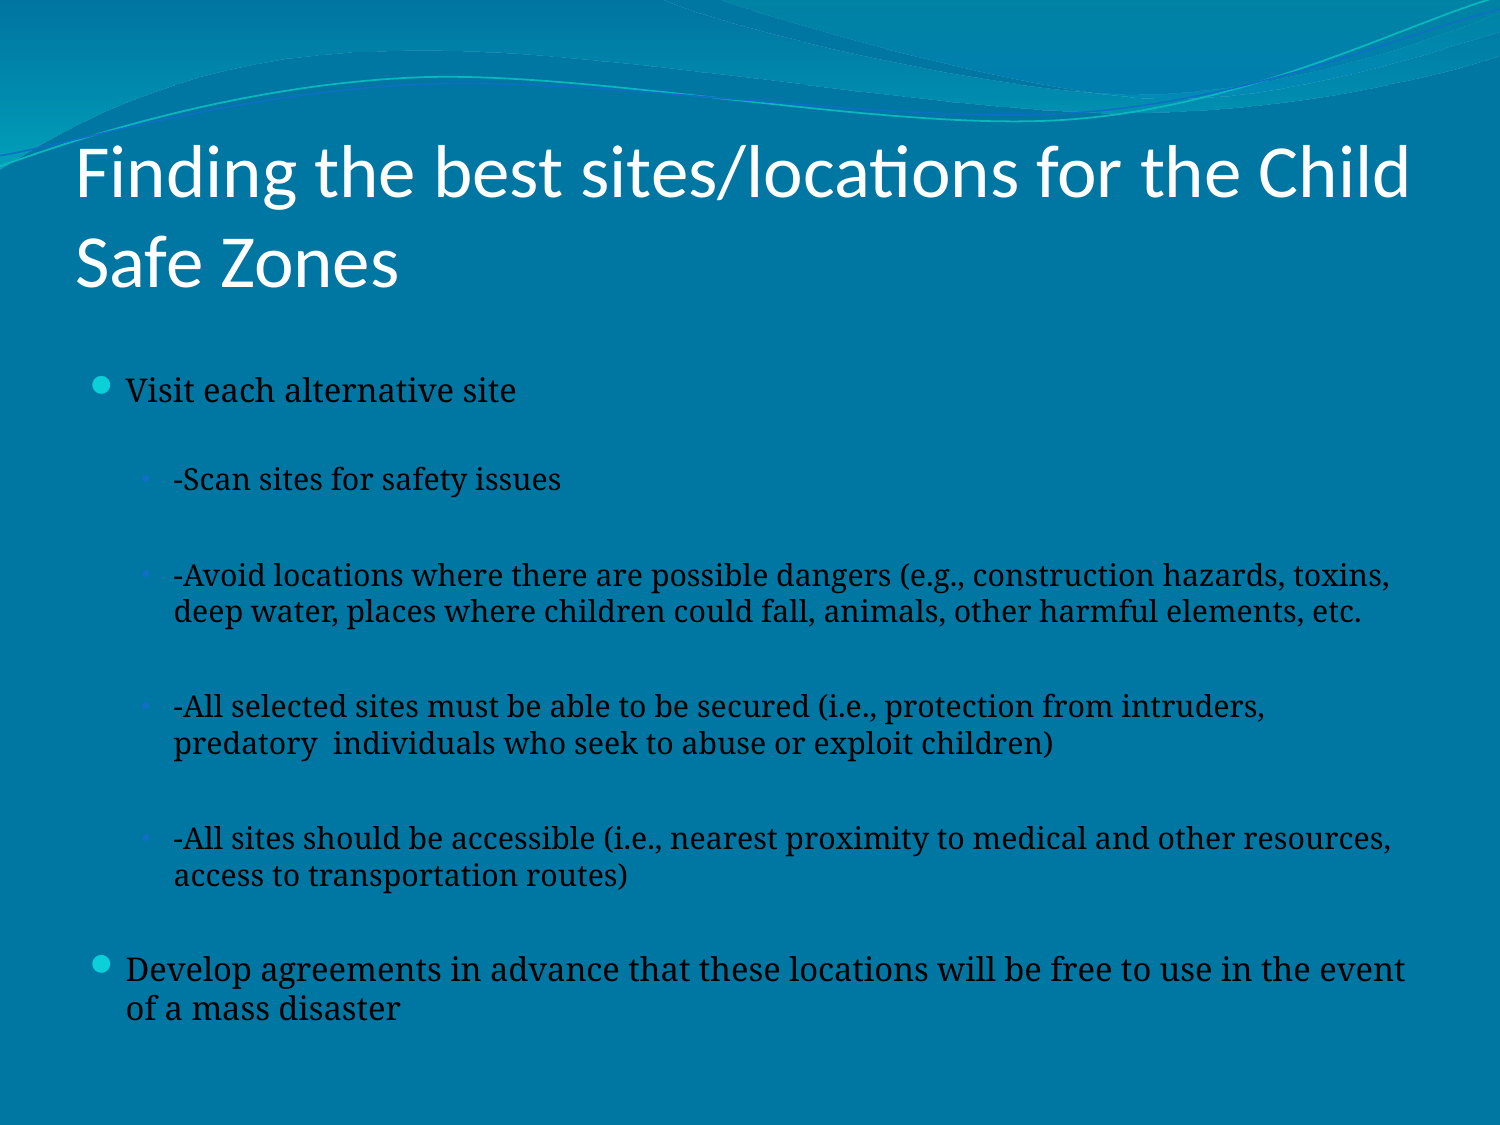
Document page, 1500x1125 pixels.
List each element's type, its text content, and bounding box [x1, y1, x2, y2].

title Finding the best sites/locations for the Child Safe Zones [75, 115, 1425, 303]
list Visit each alternative site -Scan sites for safety issues -Avoid locations where there are possible dangers (e.g., construction hazards, toxins, deep water, places where children could fall, animals, other harmful elements, etc. -All selected sites must be able to be secured (i.e., protection from intruders, predatory individuals who seek to abuse or exploit children) -All sites should be accessible (i.e., nearest proximity to medical and other resources, access to transportation routes) Develop agreements in advance that these locations will be free to use in the event of a mass disaster [75, 362, 1425, 1083]
